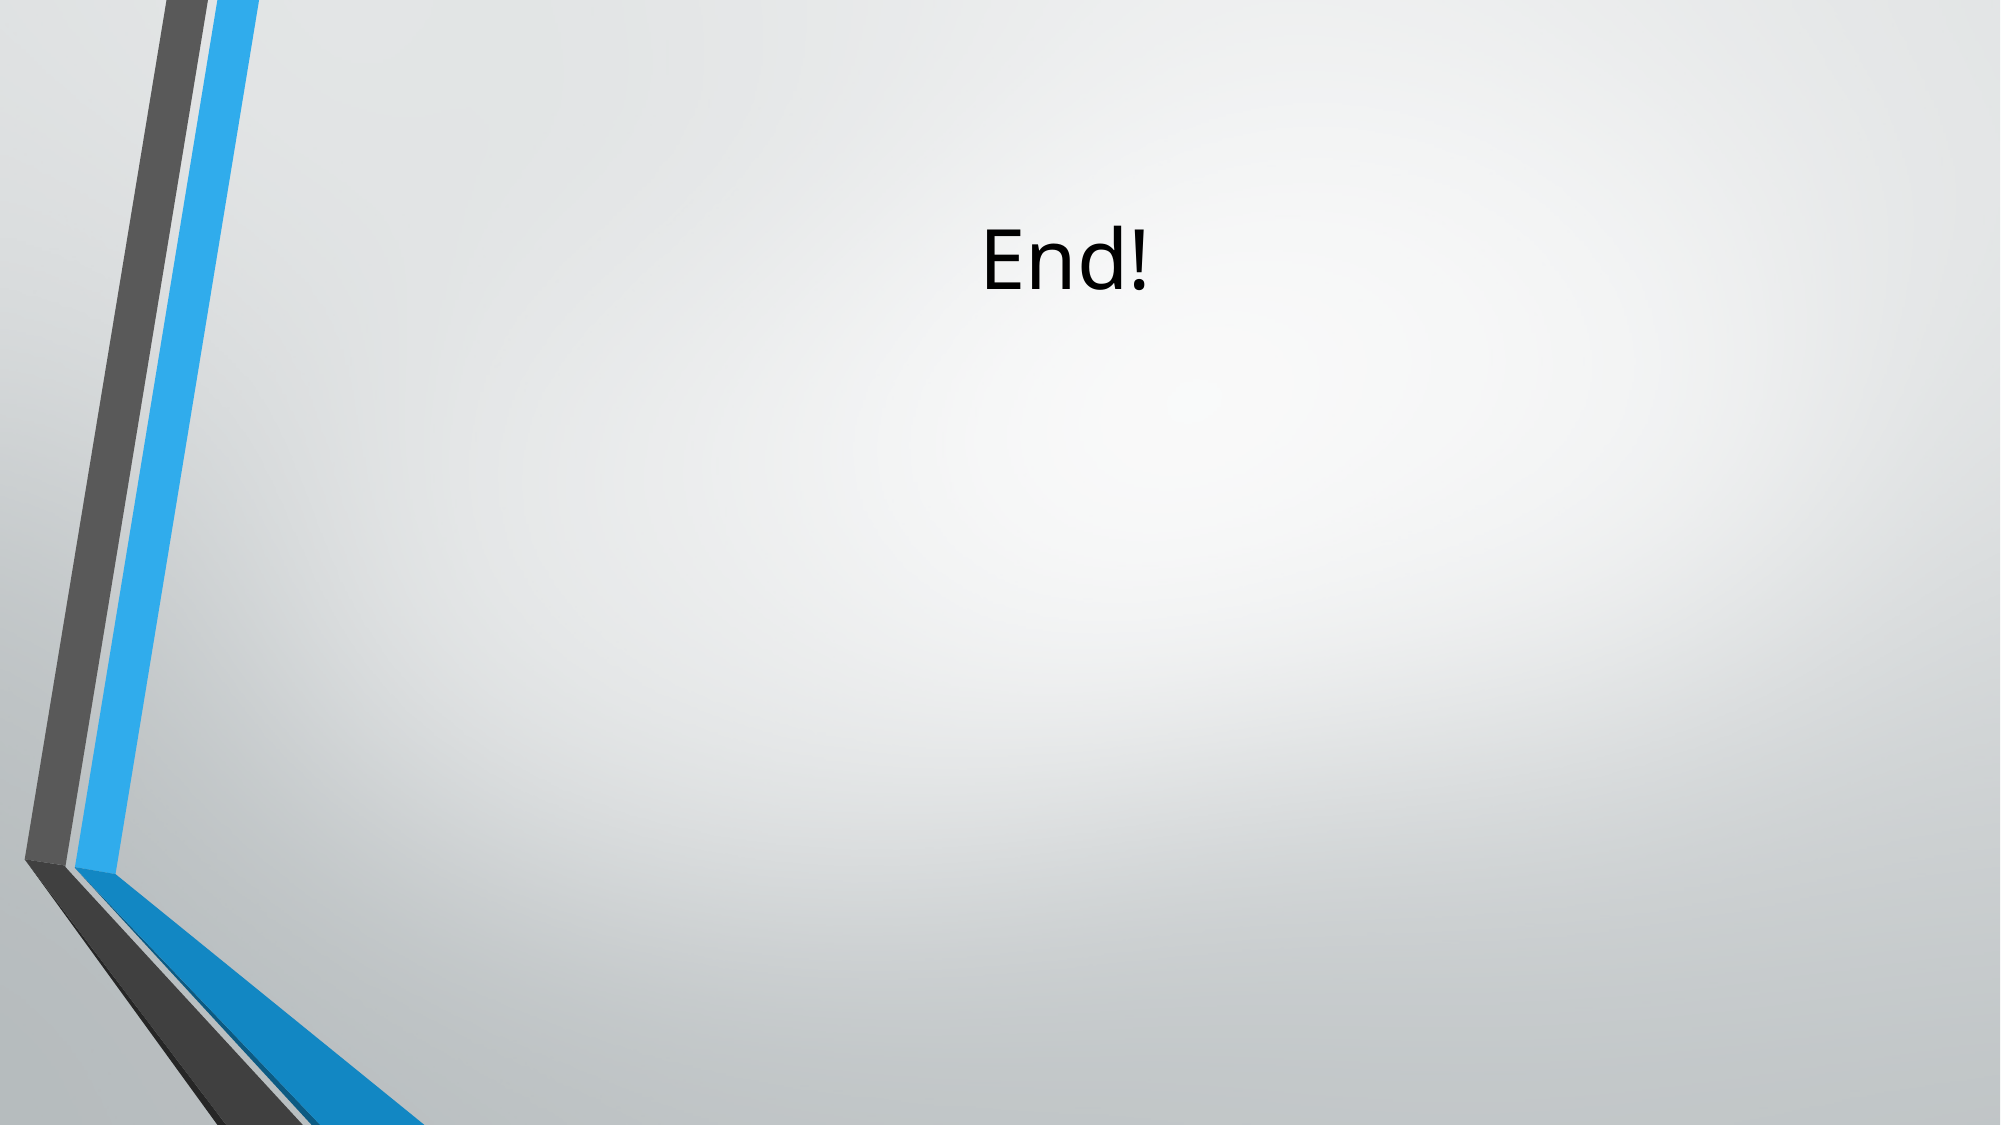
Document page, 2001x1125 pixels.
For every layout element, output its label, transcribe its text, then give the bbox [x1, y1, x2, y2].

title End! [243, 112, 1887, 400]
